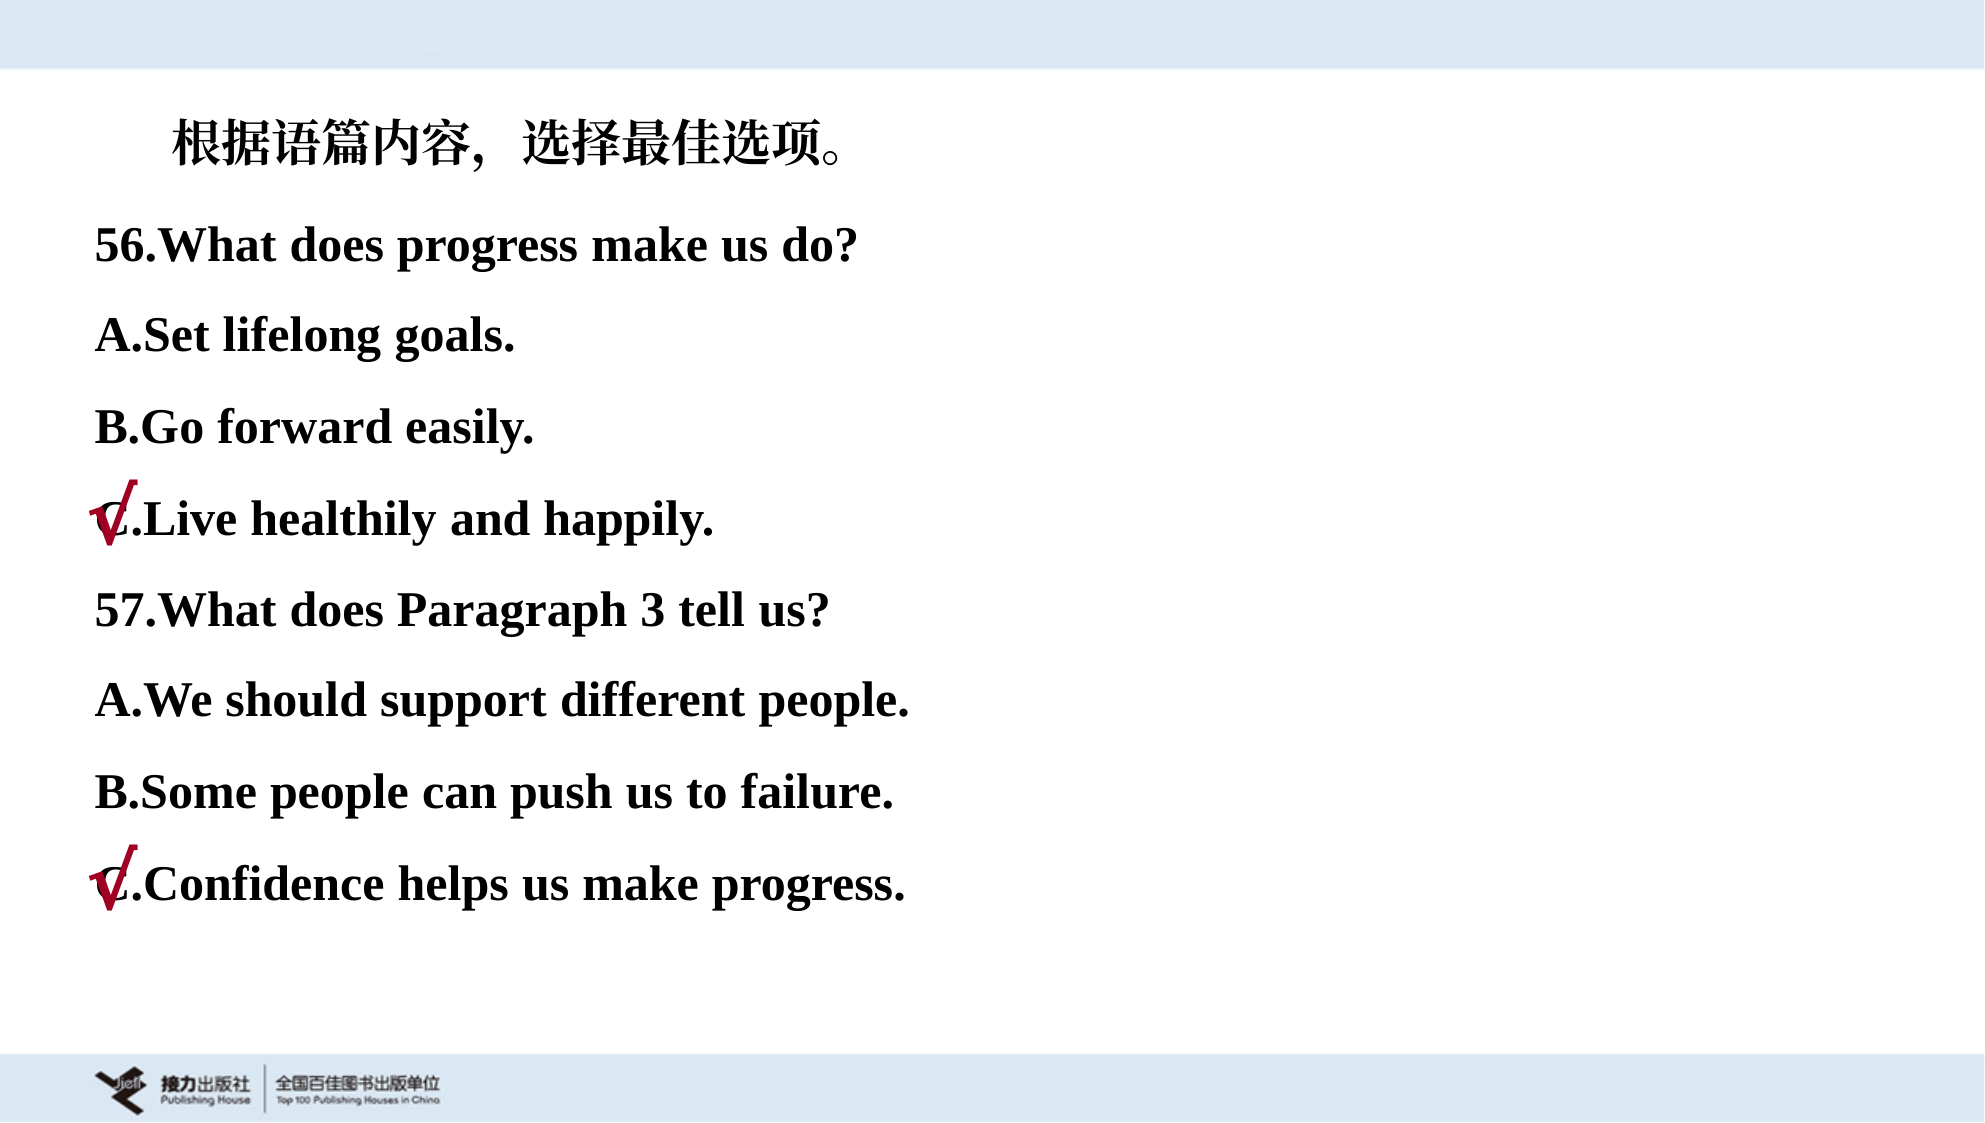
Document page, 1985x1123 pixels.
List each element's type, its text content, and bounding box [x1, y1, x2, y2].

text_box 根据语篇内容，选择最佳选项。 [94, 72, 1087, 180]
text_box A.Set lifelong goals. B.Go forward easily. C.Live healthily and happily. [94, 270, 1892, 546]
text_box 56.What does progress make us do? [94, 184, 1892, 270]
text_box √ [86, 467, 139, 560]
text_box 57.What does Paragraph 3 tell us? [94, 549, 1892, 635]
text_box A.We should support different people. B.Some people can push us to failure. C.Confidence helps us make progress. [94, 635, 1892, 911]
picture [0, 0, 1985, 1122]
text_box √ [86, 832, 139, 925]
